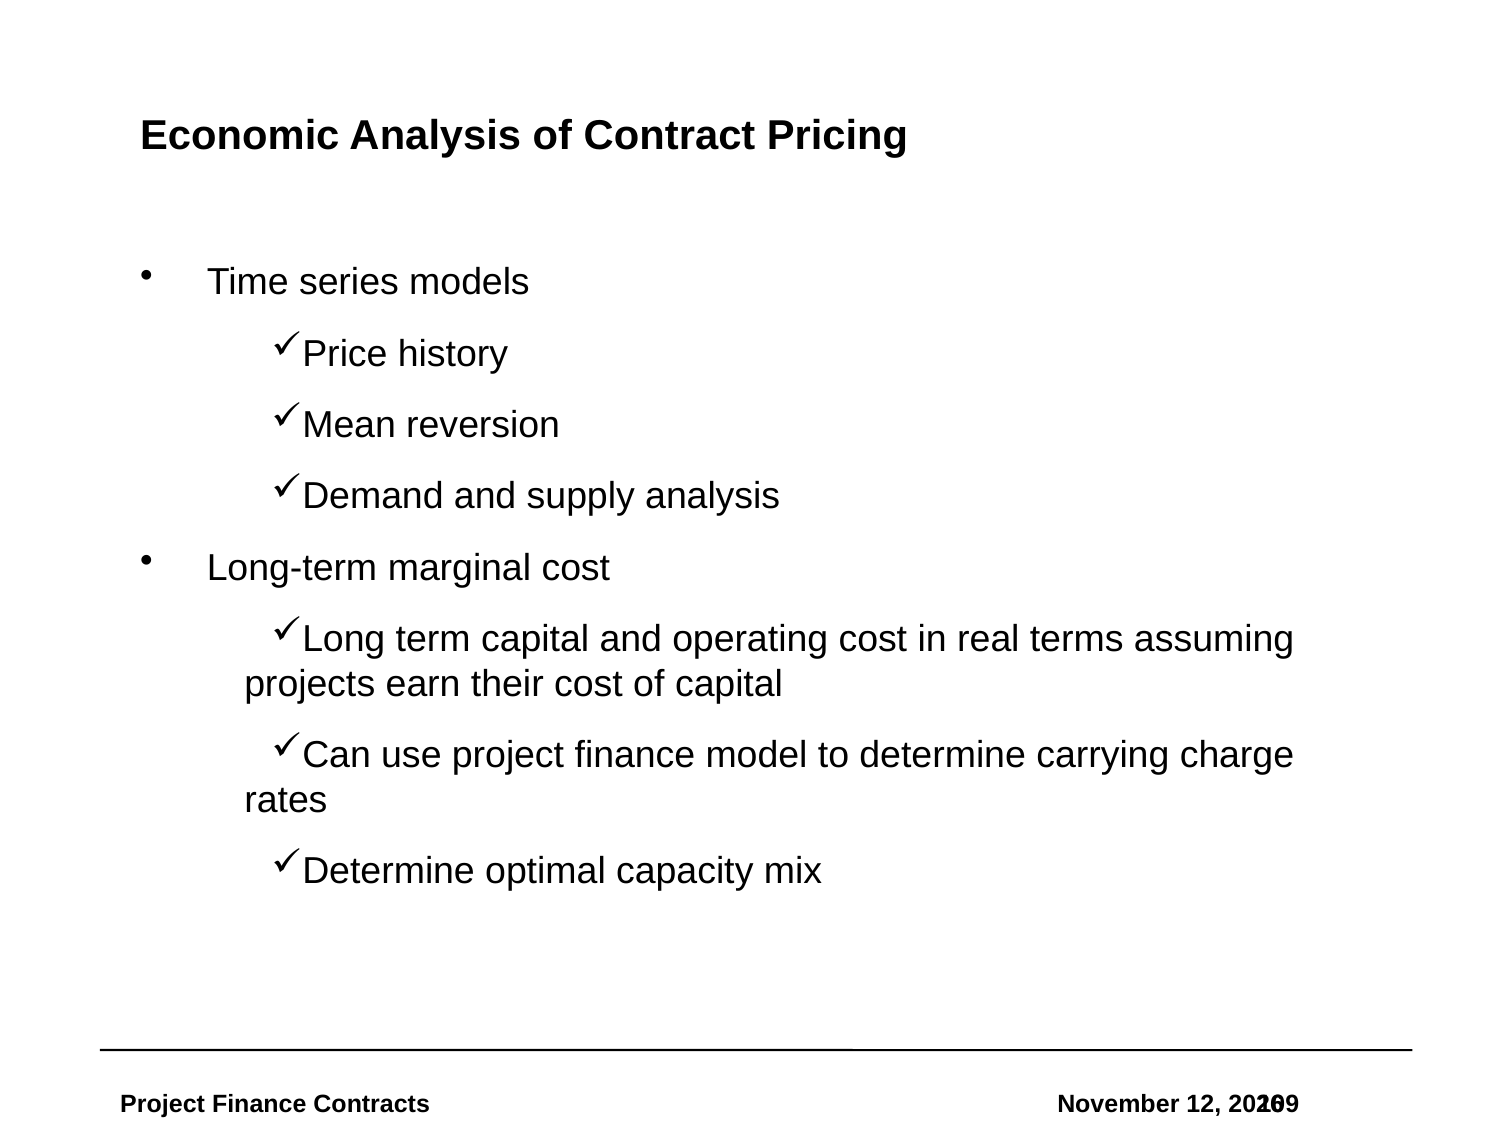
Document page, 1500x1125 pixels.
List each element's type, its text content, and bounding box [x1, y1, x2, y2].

list Time series models Price history Mean reversion Demand and supply analysis Long-term marginal cost Long term capital and operating cost in real terms assuming projects earn their cost of capital Can use project finance model to determine carrying charge rates Determine optimal capacity mix [124, 249, 1376, 1001]
title Economic Analysis of Contract Pricing [124, 99, 1288, 226]
